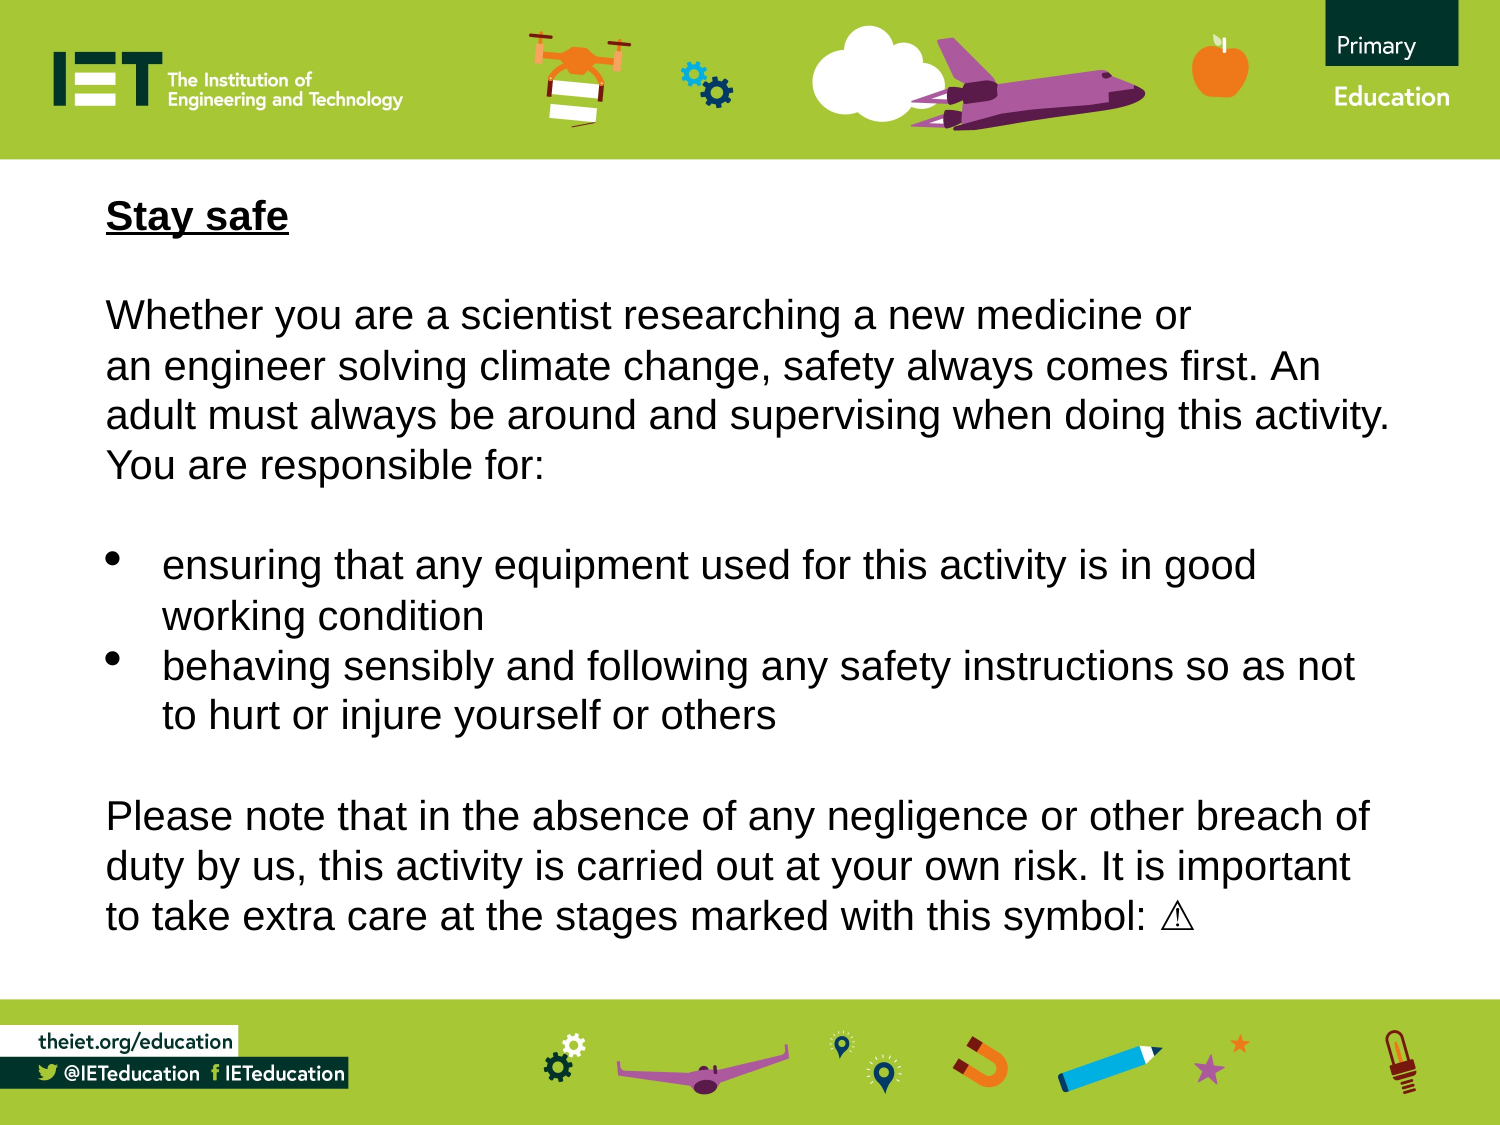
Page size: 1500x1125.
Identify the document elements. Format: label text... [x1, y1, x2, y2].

picture [0, 0, 1500, 1125]
text_box Stay safe Whether you are a scientist researching a new medicine or an engineer solving climate change, safety always comes first. An adult must always be around and supervising when doing this activity. You are responsible for: ensuring that any equipment used for this activity is in good working condition behaving sensibly and following any safety instructions so as not to hurt or injure yourself or others Please note that in the absence of any negligence or other breach of duty by us, this activity is carried out at your own risk. It is important to take extra care at the stages marked with this symbol: ⚠ [90, 180, 1410, 946]
